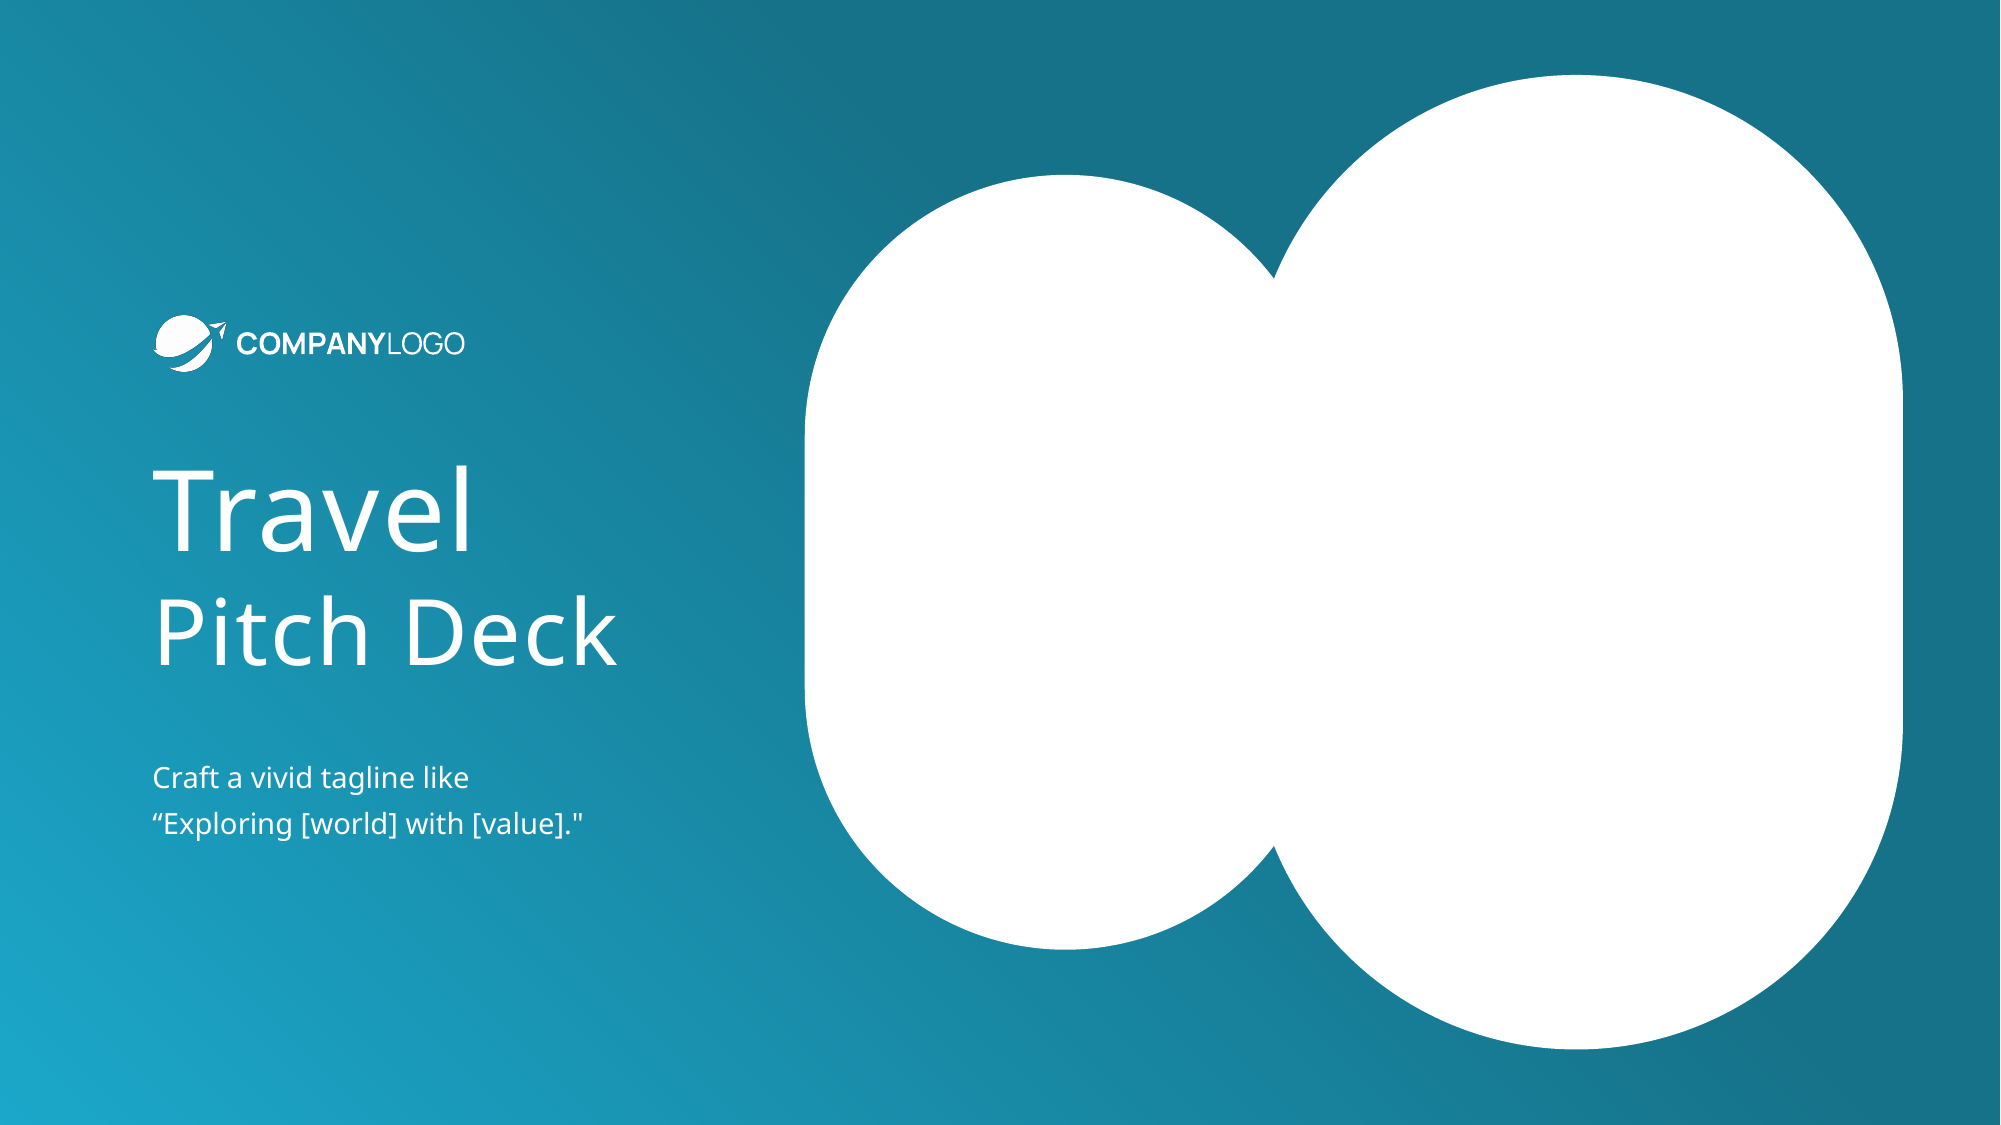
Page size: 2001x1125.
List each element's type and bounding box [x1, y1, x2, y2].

text_box [152, 315, 465, 372]
picture [0, 0, 2000, 1125]
